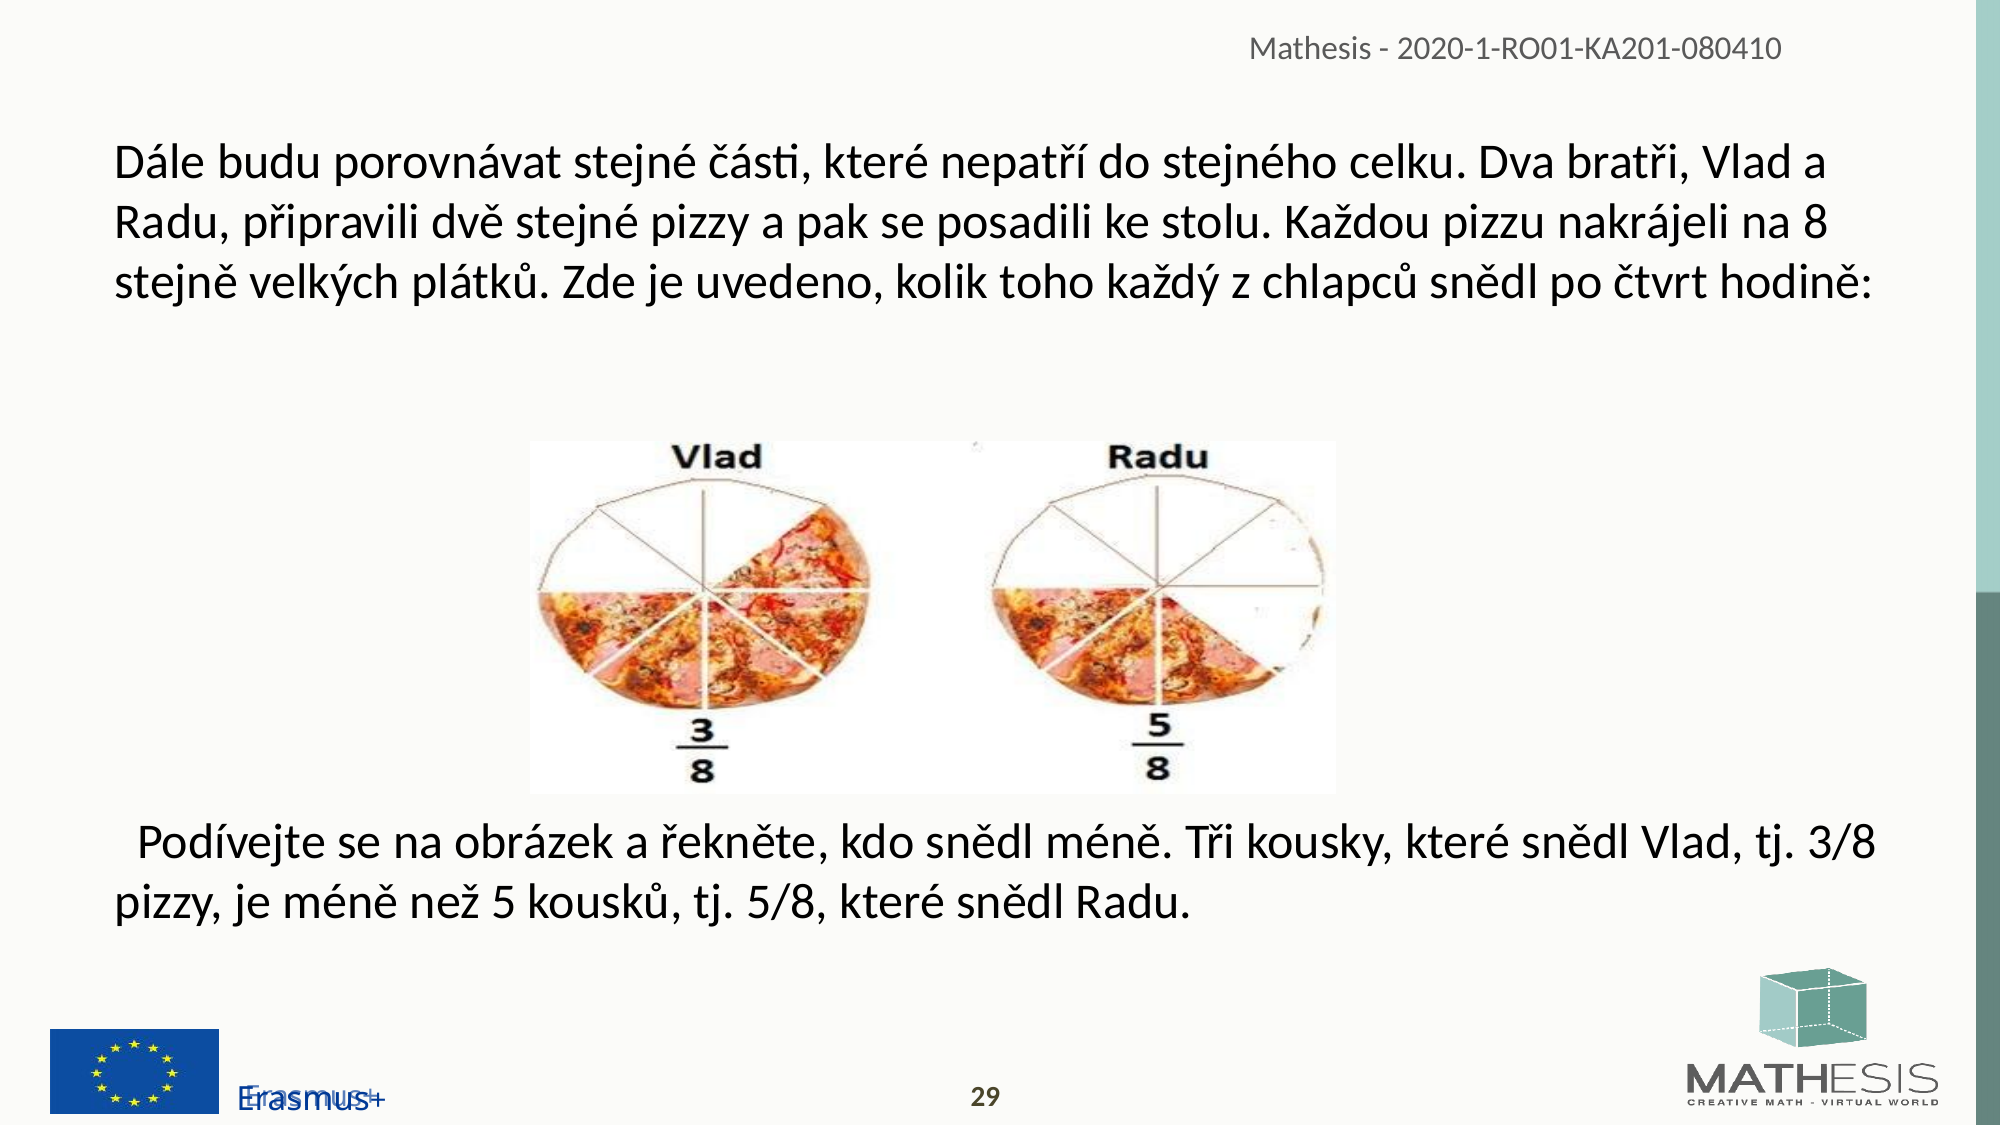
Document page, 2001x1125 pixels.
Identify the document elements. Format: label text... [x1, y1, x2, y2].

picture [529, 441, 1337, 794]
picture [50, 1029, 219, 1114]
list Dále budu porovnávat stejné části, které nepatří do stejného celku. Dva bratři, Vlad a Radu, připravili dvě stejné pizzy a pak se posadili ke stolu. Každou pizzu nakrájeli na 8 stejně velkých plátků. Zde je uvedeno, kolik toho každý z chlapců snědl po čtvrt hodině: Podívejte se na obrázek a řekněte, kdo snědl méně. Tři kousky, které snědl Vlad, tj. 3/8 pizzy, je méně než 5 kousků, tj. 5/8, které snědl Radu. [99, 121, 1900, 950]
